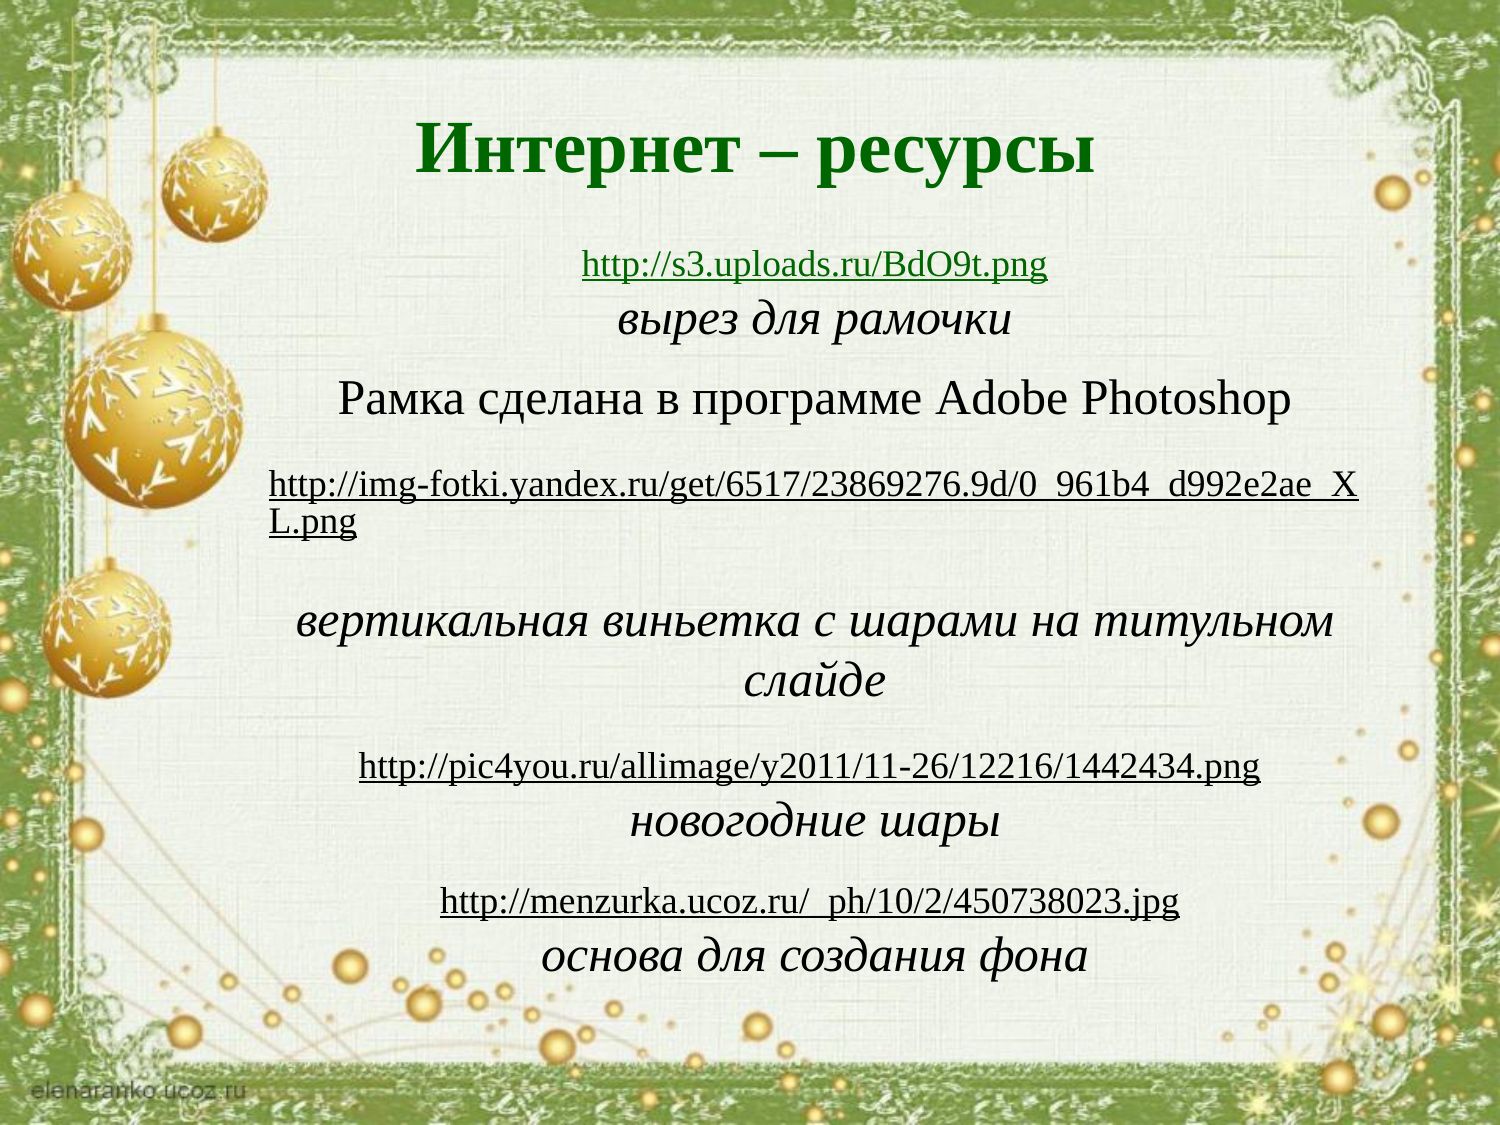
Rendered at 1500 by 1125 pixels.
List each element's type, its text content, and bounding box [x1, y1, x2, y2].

text_box http://s3.uploads.ru/BdO9t.png вырез для рамочки Рамка сделана в программе Adobe Photoshop http://img-fotki.yandex.ru/get/6517/23869276.9d/0_961b4_d992e2ae_XL.png вертикальная виньетка с шарами на титульном слайде http://pic4you.ru/allimage/y2011/11-26/12216/1442434.png новогодние шары http://menzurka.ucoz.ru/_ph/10/2/450738023.jpg основа для создания фона [253, 231, 1376, 952]
text_box Интернет – ресурсы [100, 89, 1412, 220]
picture [0, 0, 1500, 1125]
